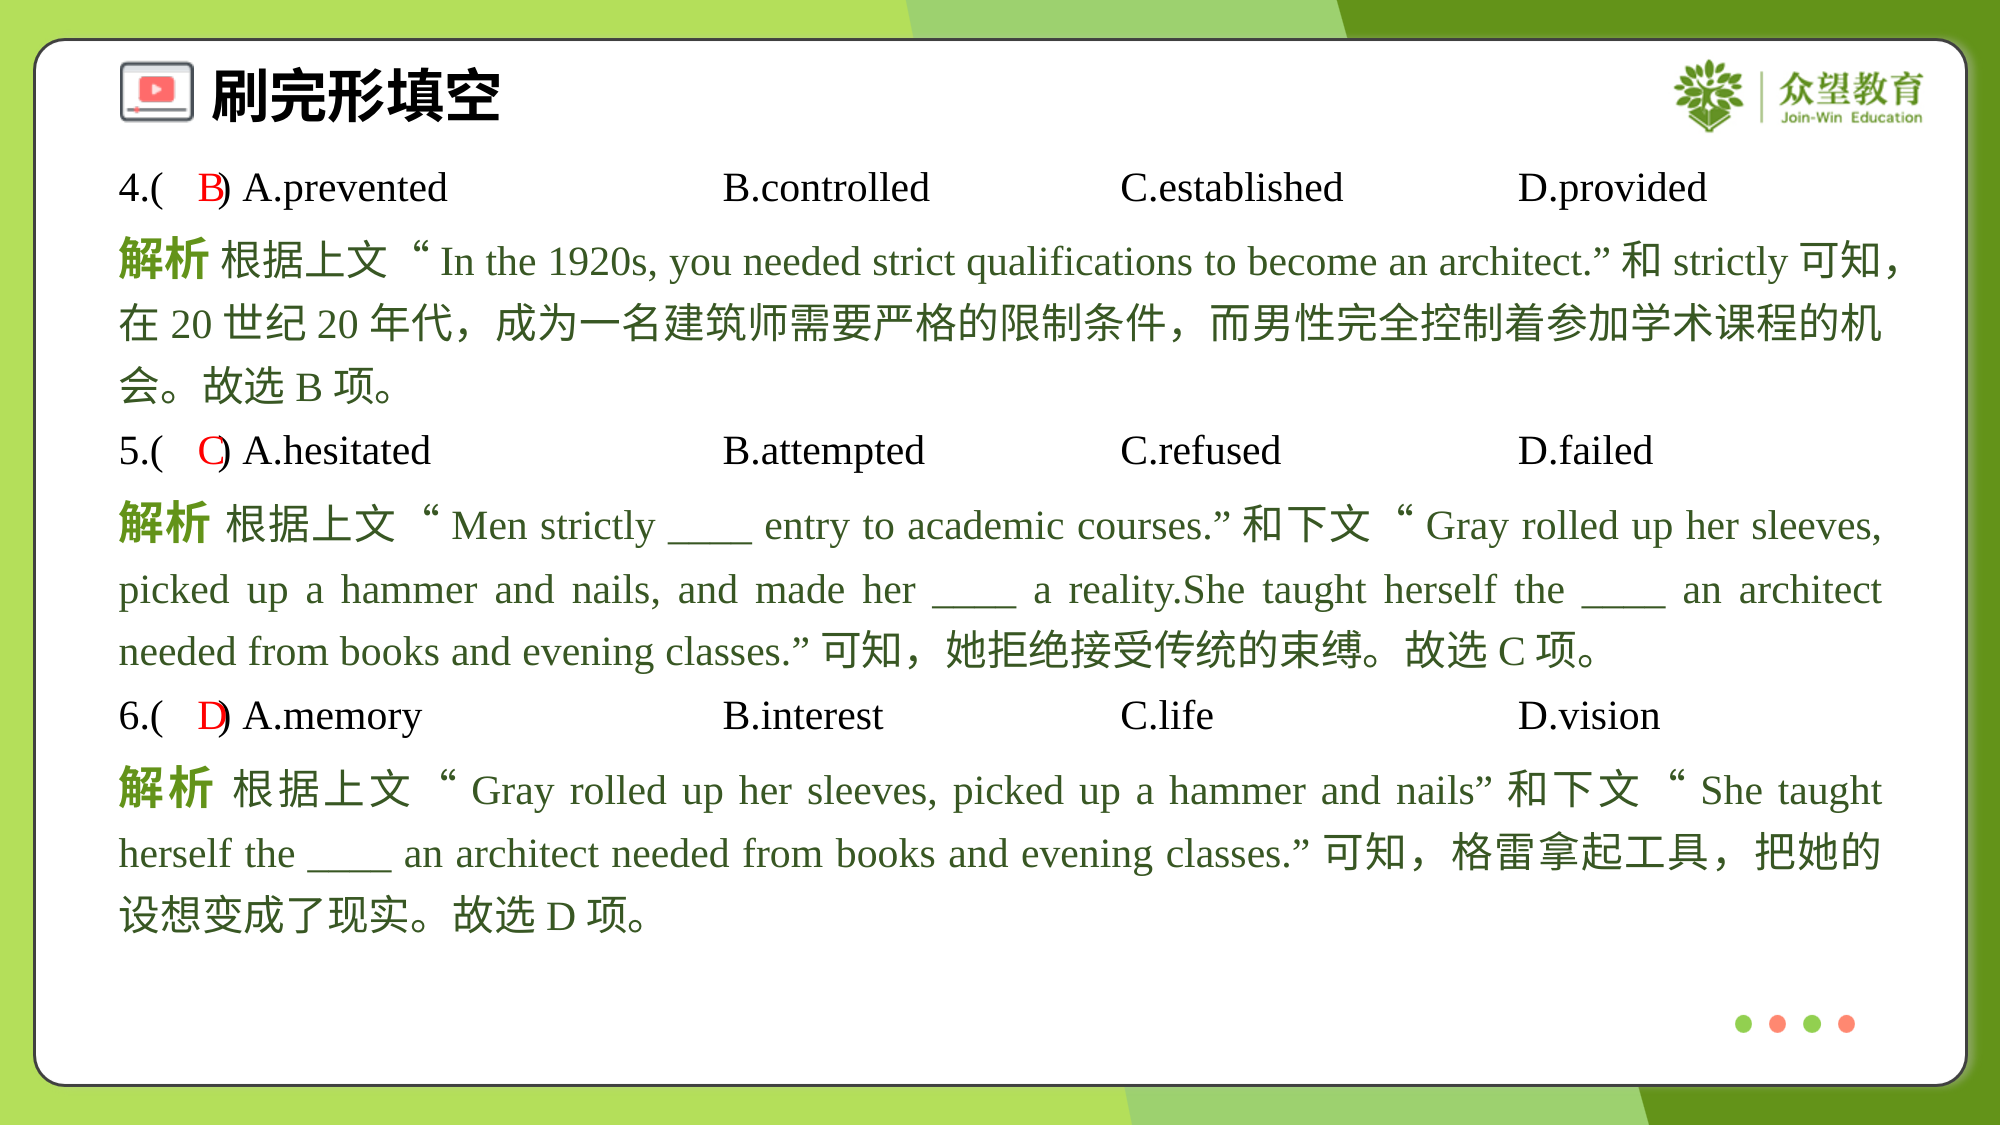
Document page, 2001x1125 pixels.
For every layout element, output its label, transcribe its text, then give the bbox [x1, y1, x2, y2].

text_box D [192, 675, 233, 733]
text_box 4.( ) A.prevented B.controlled C.established D.provided [118, 146, 192, 204]
text_box 5.( ) A.hesitated B.attempted C.refused D.failed [231, 410, 1883, 468]
text_box 6.( ) A.memory B.interest C.life D.vision [233, 675, 1883, 733]
text_box B [192, 146, 231, 205]
text_box 4.( ) A.prevented B.controlled C.established D.provided [231, 146, 1883, 204]
text_box 解析 根据上文“In the 1920s, you needed strict qualifications to become an architect.”和strictly可知，在20世纪20年代，成为一名建筑师需要严格的限制条件，而男性完全控制着参加学术课程的机会。故选B项。 [118, 215, 1883, 405]
text_box 解析 根据上文“Men strictly ____ entry to academic courses.”和下文“Gray rolled up her sleeves, picked up a hammer and nails, and made her ____ a reality.She taught herself the ____ an architect needed from books and evening classes.”可知，她拒绝接受传统的束缚。故选C项。 [118, 480, 1883, 669]
text_box 解析 根据上文“Gray rolled up her sleeves, picked up a hammer and nails”和下文“She taught herself the ____ an architect needed from books and evening classes.”可知，格雷拿起工具，把她的设想变成了现实。故选D项。 [118, 744, 1883, 934]
text_box C [192, 410, 231, 469]
text_box 5.( ) A.hesitated B.attempted C.refused D.failed [118, 410, 192, 468]
picture [0, 0, 2000, 1125]
text_box 6.( ) A.memory B.interest C.life D.vision [118, 675, 192, 733]
